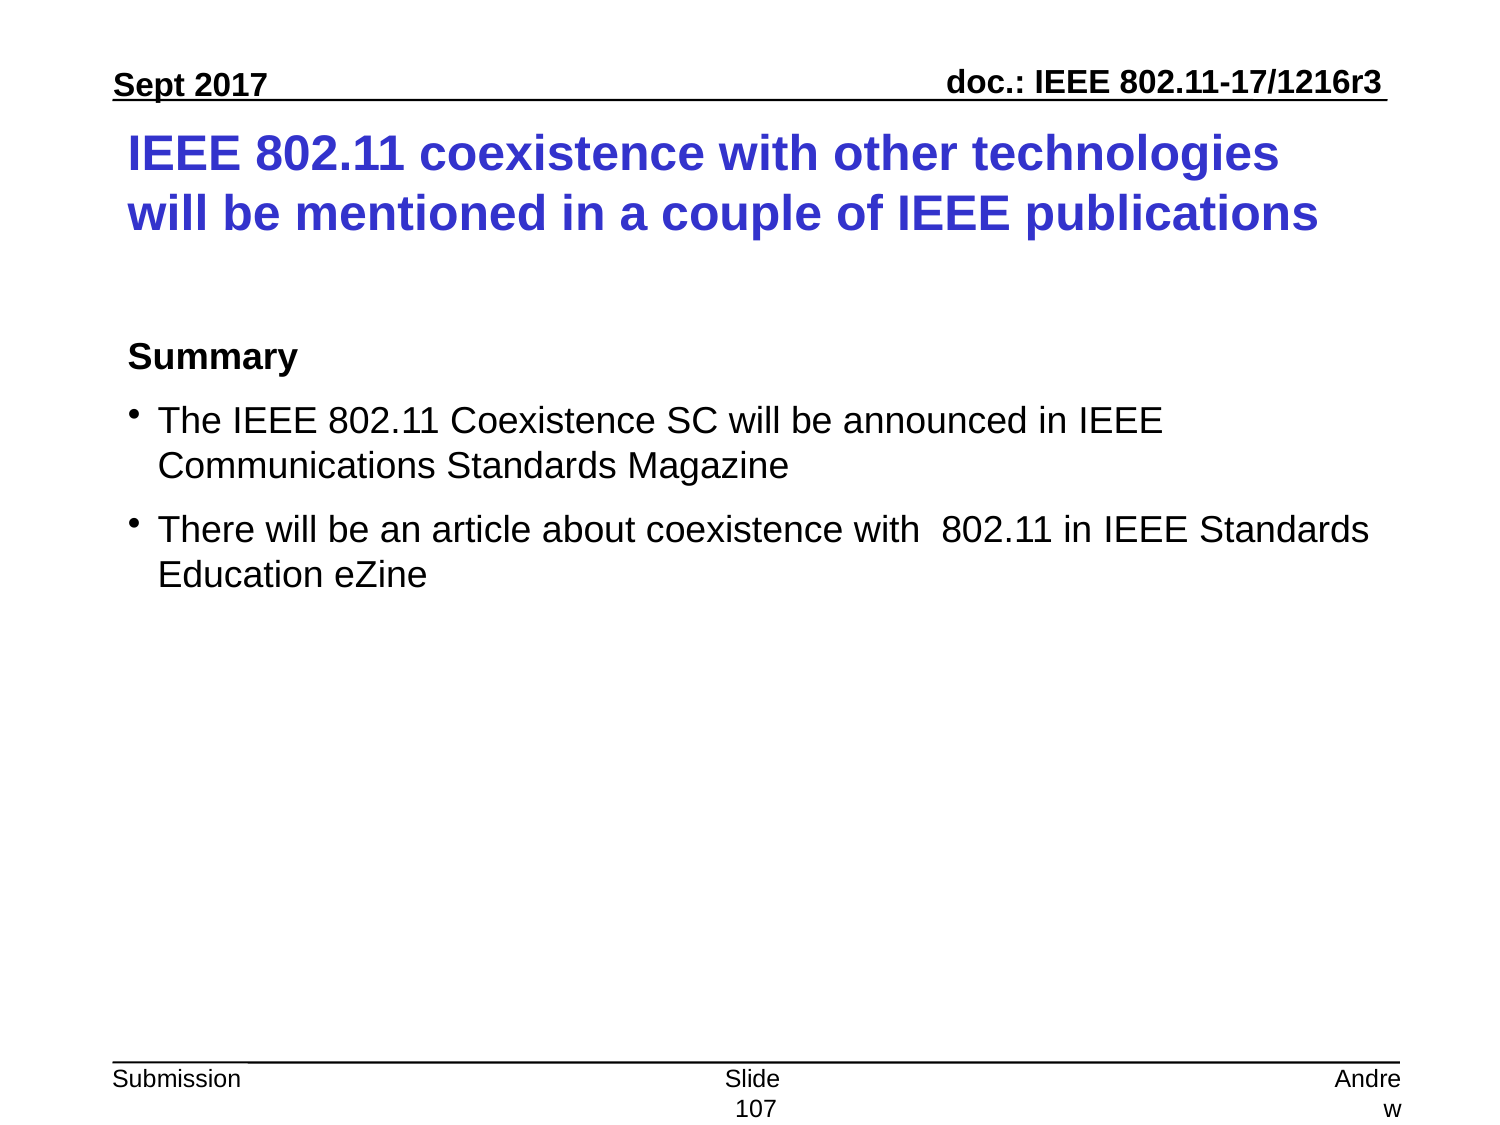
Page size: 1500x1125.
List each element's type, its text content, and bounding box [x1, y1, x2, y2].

title IEEE 802.11 coexistence with other technologies will be mentioned in a couple of IEEE publications [112, 112, 1388, 288]
footer Andrew Myles, Cisco [1320, 1061, 1402, 1093]
slide_number Slide 107 [709, 1061, 803, 1093]
list Summary The IEEE 802.11 Coexistence SC will be announced in IEEE Communications Standards Magazine There will be an article about coexistence with 802.11 in IEEE Standards Education eZine [112, 324, 1388, 1000]
